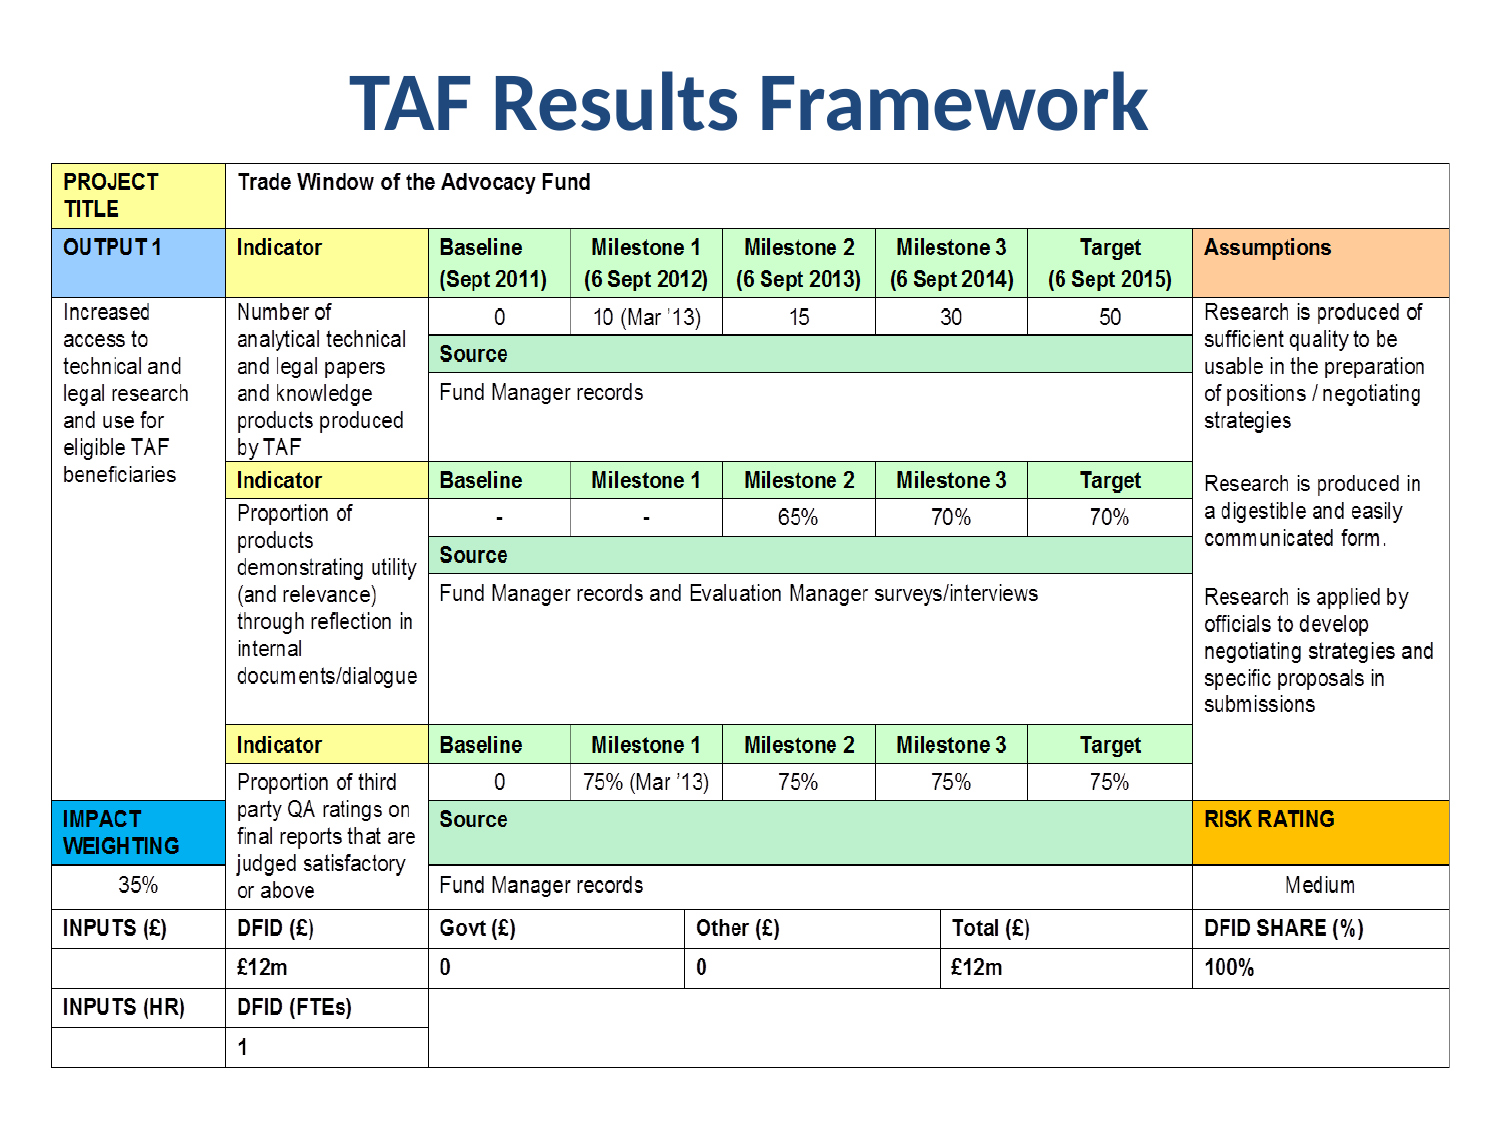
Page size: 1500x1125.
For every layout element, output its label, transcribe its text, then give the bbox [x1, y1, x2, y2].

title TAF Results Framework [74, 44, 1426, 151]
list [49, 162, 1451, 1101]
